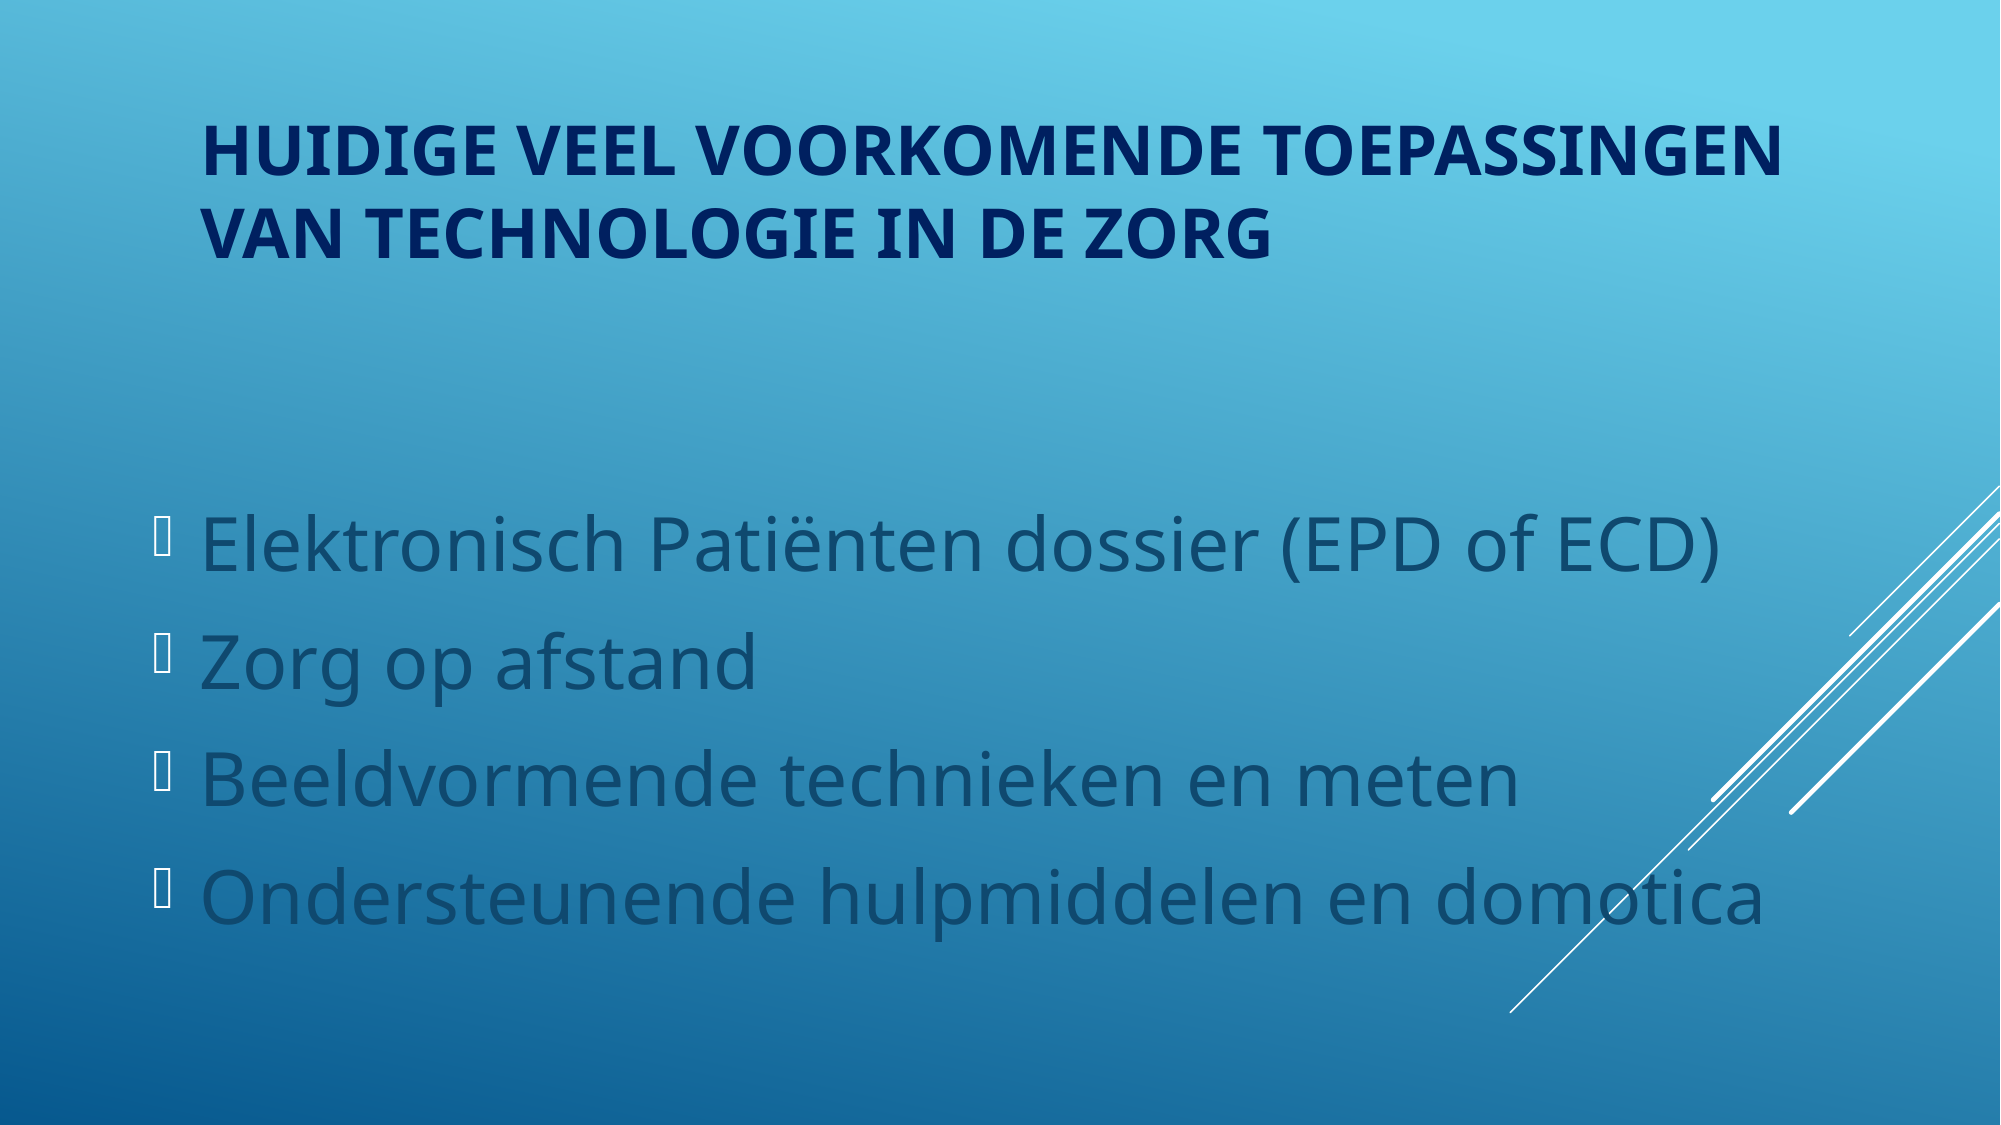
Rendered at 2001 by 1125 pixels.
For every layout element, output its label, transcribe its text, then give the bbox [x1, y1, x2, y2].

list Elektronisch Patiënten dossier (EPD of ECD) Zorg op afstand Beeldvormende technieken en meten Ondersteunende hulpmiddelen en domotica [137, 361, 1863, 1075]
title Huidige veel voorkomende toepassingen van technologie in de zorg [185, 65, 1880, 314]
